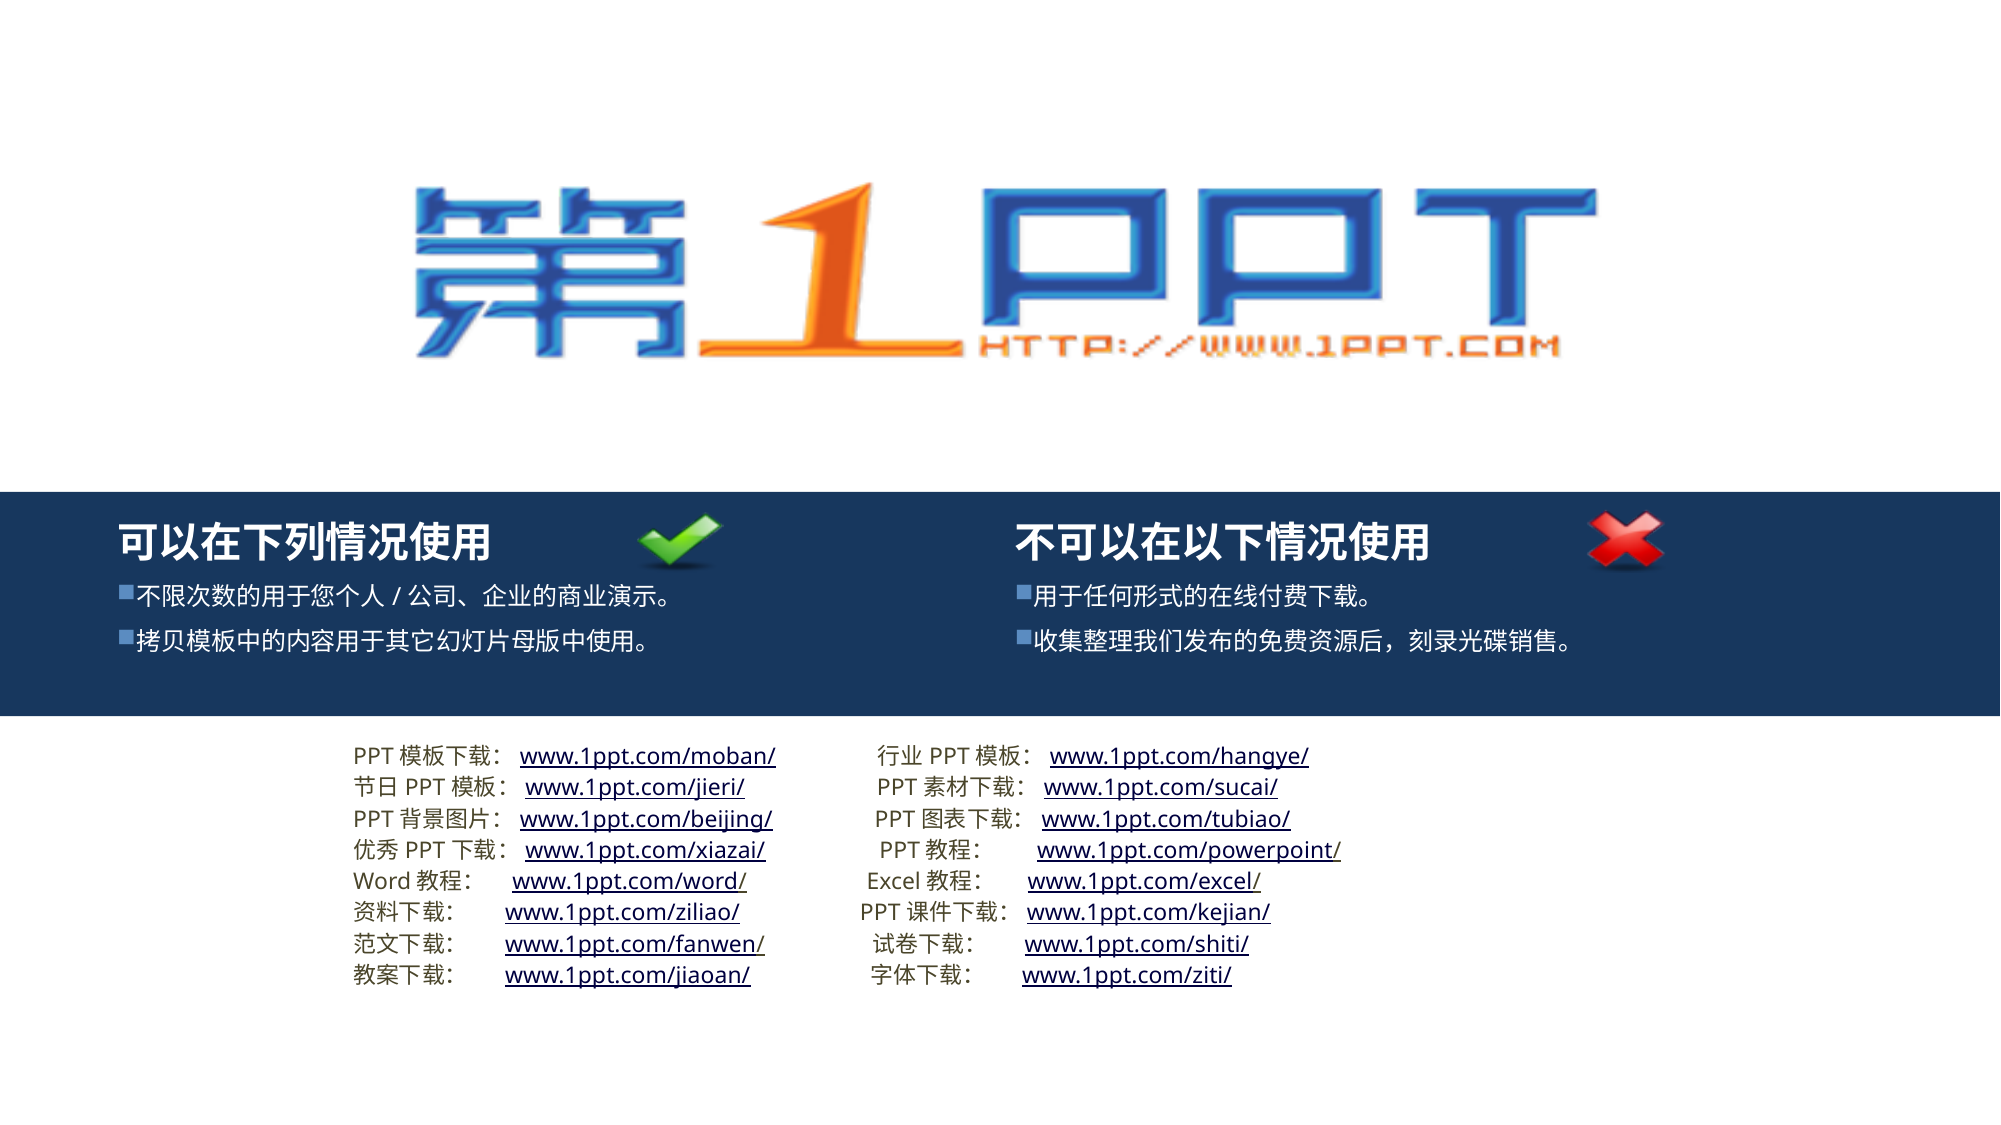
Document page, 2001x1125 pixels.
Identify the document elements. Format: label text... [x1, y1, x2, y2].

picture [179, 51, 1867, 492]
text_box 可以在下列情况使用 不限次数的用于您个人/公司、企业的商业演示。 拷贝模板中的内容用于其它幻灯片母版中使用。 [102, 508, 1000, 774]
text_box PPT模板下载：www.1ppt.com/moban/ 行业PPT模板：www.1ppt.com/hangye/ 节日PPT模板：www.1ppt.com/jieri/ PPT素材下载：www.1ppt.com/sucai/ PPT背景图片：www.1ppt.com/beijing/ PPT图表下载：www.1ppt.com/tubiao/ 优秀PPT下载：www.1ppt.com/xiazai/ PPT教程： www.1ppt.com/powerpoint/ Word教程： www.1ppt.com/word/ Excel教程： www.1ppt.com/excel/ 资料下载： www.1ppt.com/ziliao/ PPT课件下载：www.1ppt.com/kejian/ 范文下载： www.1ppt.com/fanwen/ 试卷下载： www.1ppt.com/shiti/ 教案下载： www.1ppt.com/jiaoan/ 字体下载： www.1ppt.com/ziti/ [336, 762, 1752, 1008]
picture [1581, 507, 1669, 573]
text_box 不可以在以下情况使用 用于任何形式的在线付费下载。 收集整理我们发布的免费资源后，刻录光碟销售。 [999, 508, 1898, 762]
text_box [0, 491, 2000, 717]
picture [637, 507, 724, 573]
